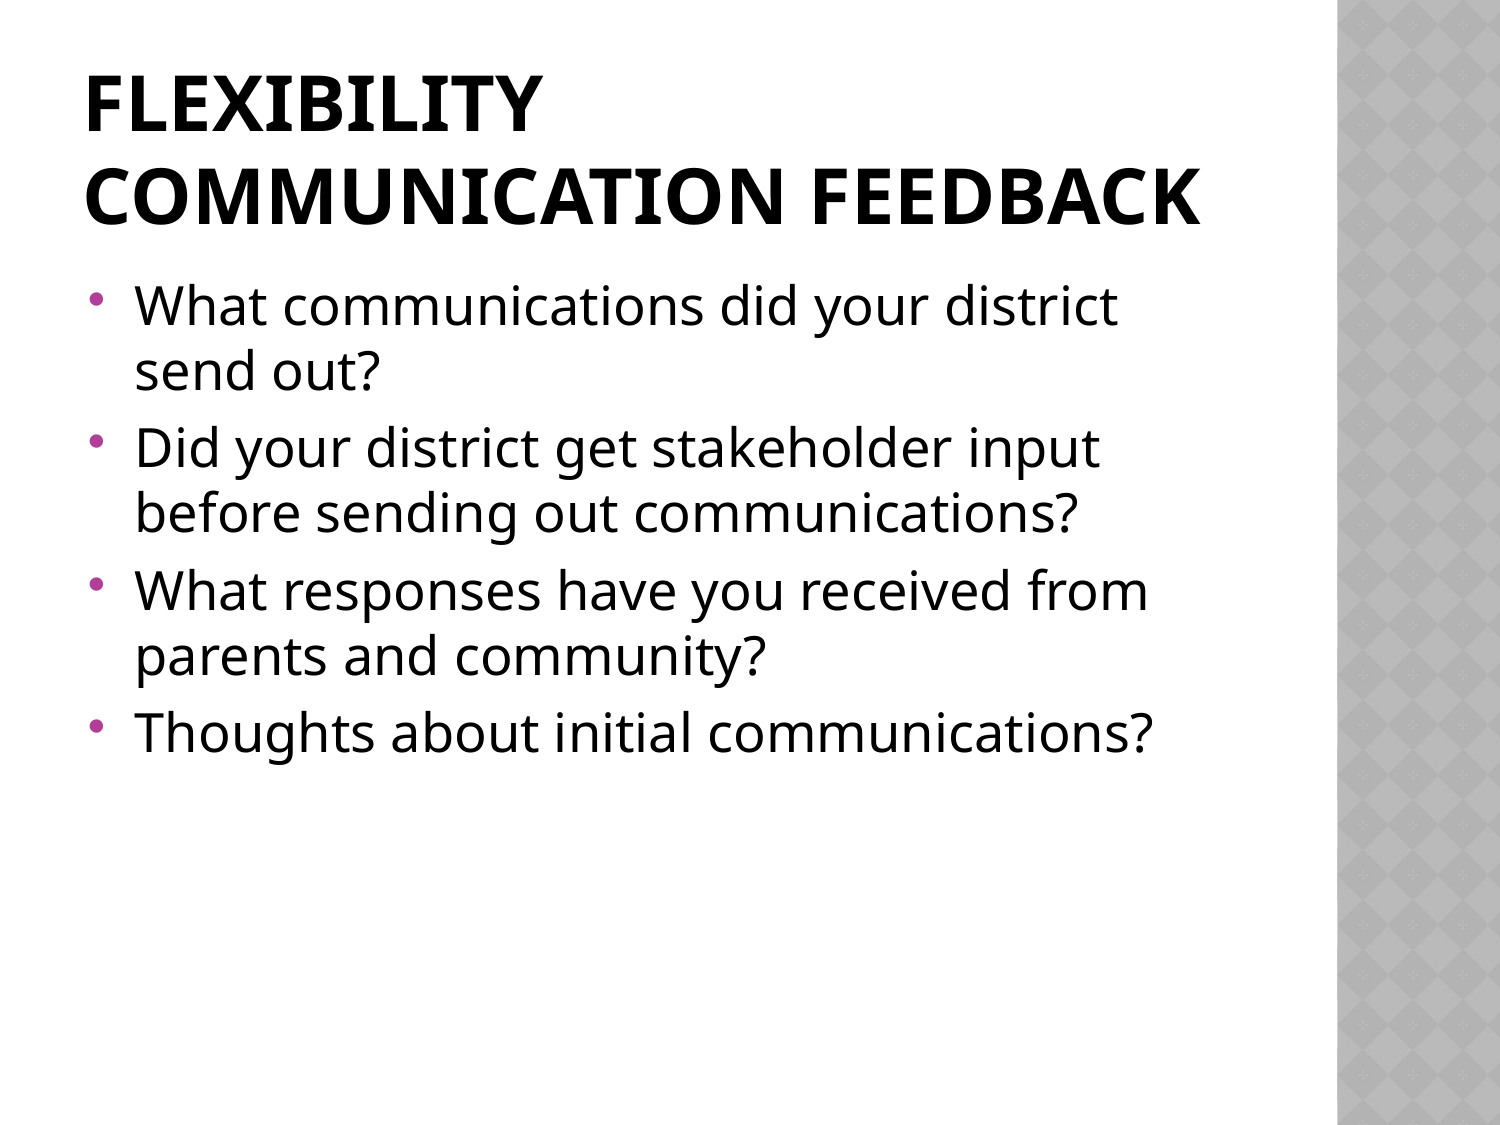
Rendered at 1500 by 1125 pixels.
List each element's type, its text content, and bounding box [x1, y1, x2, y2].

list What communications did your district send out? Did your district get stakeholder input before sending out communications? What responses have you received from parents and community? Thoughts about initial communications? [75, 264, 1263, 1059]
title Flexibility Communication feedback [75, 52, 1263, 240]
